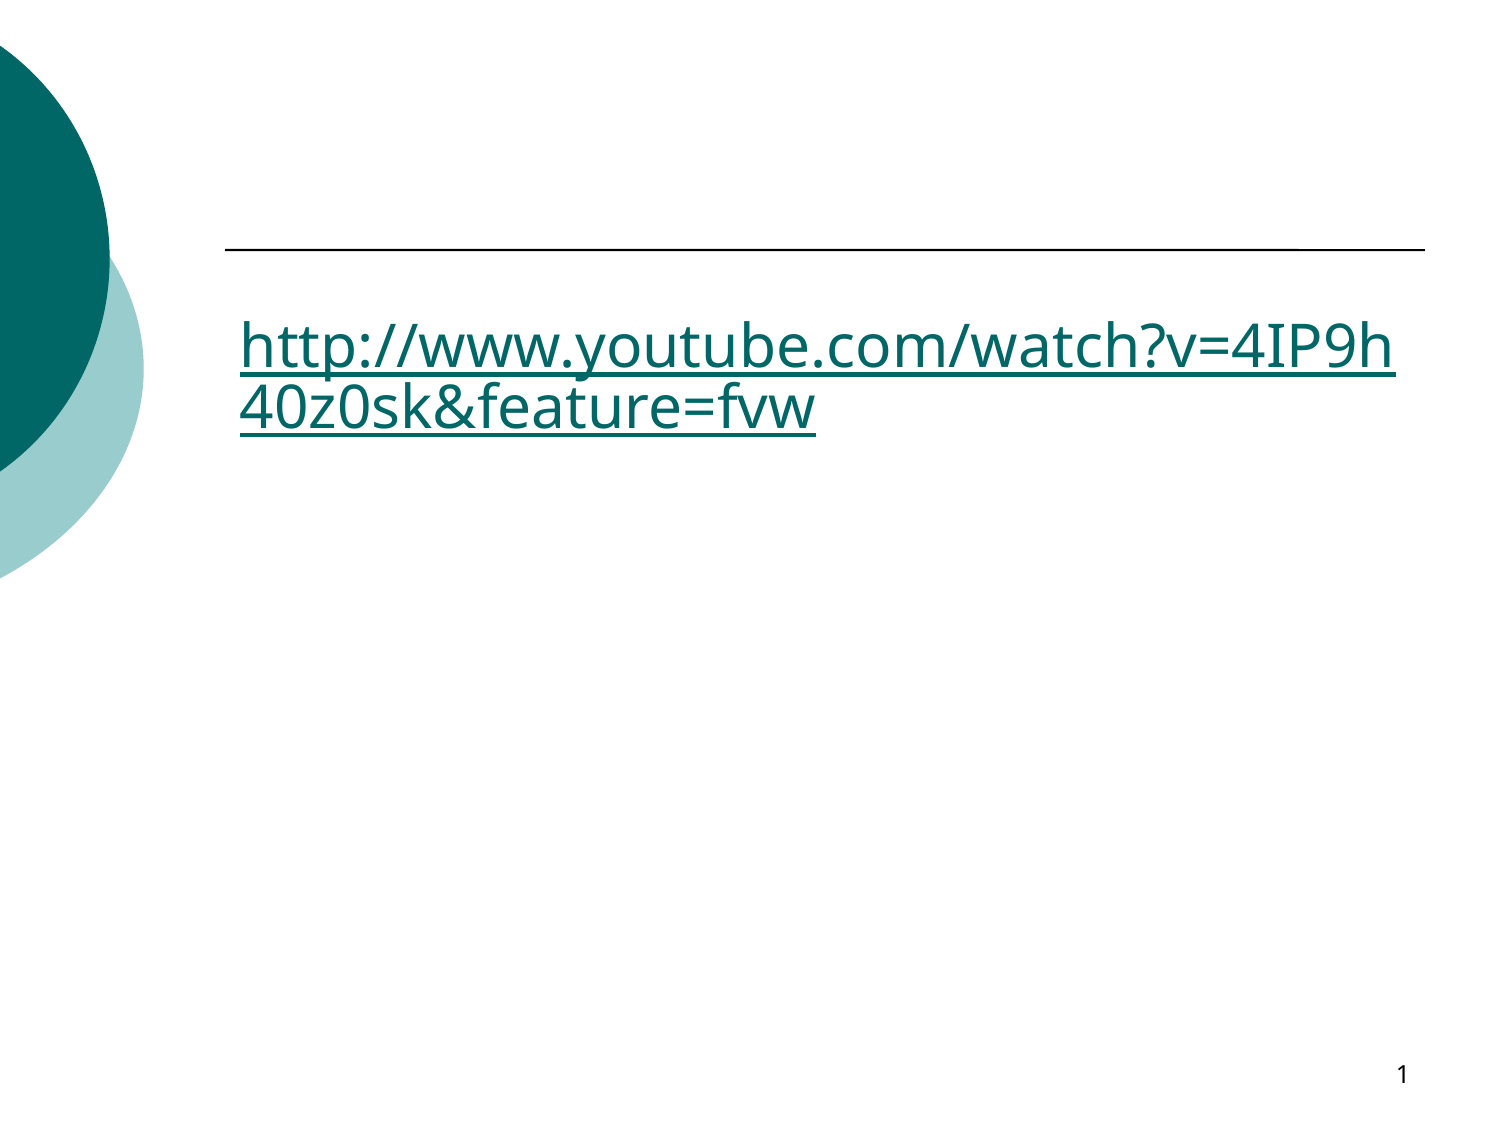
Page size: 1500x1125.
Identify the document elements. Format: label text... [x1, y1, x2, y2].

list http://www.youtube.com/watch?v=4IP9h40z0sk&feature=fvw [224, 299, 1425, 327]
slide_number 1 [1074, 1024, 1426, 1101]
